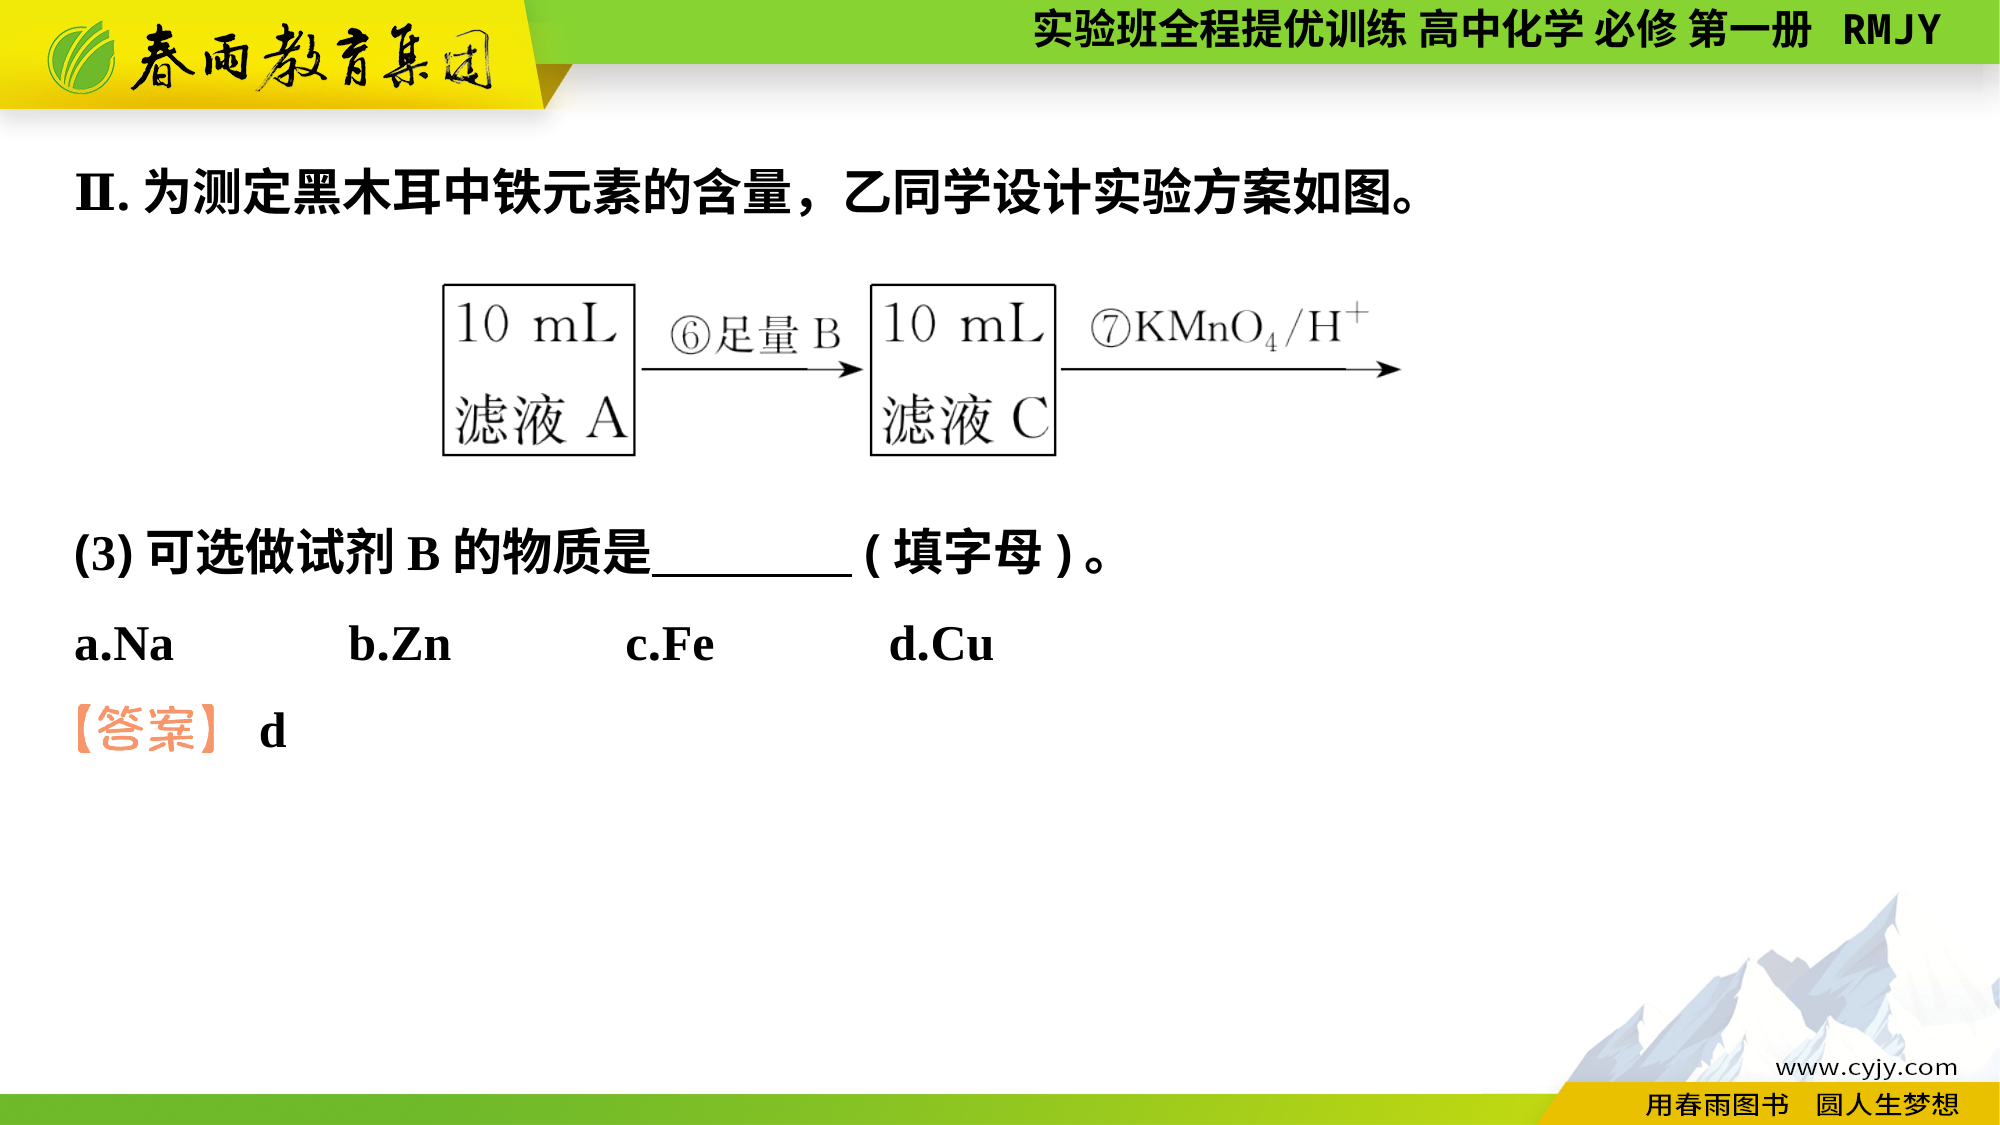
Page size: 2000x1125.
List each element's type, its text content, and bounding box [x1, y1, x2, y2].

picture [0, 0, 2000, 1125]
text_box d [244, 690, 302, 766]
list Ⅱ.为测定黑木耳中铁元素的含量，乙同学设计实验方案如图。 (3)可选做试剂B的物质是 (填字母)。 a.Na b.Zn c.Fe d.Cu [59, 122, 1944, 683]
